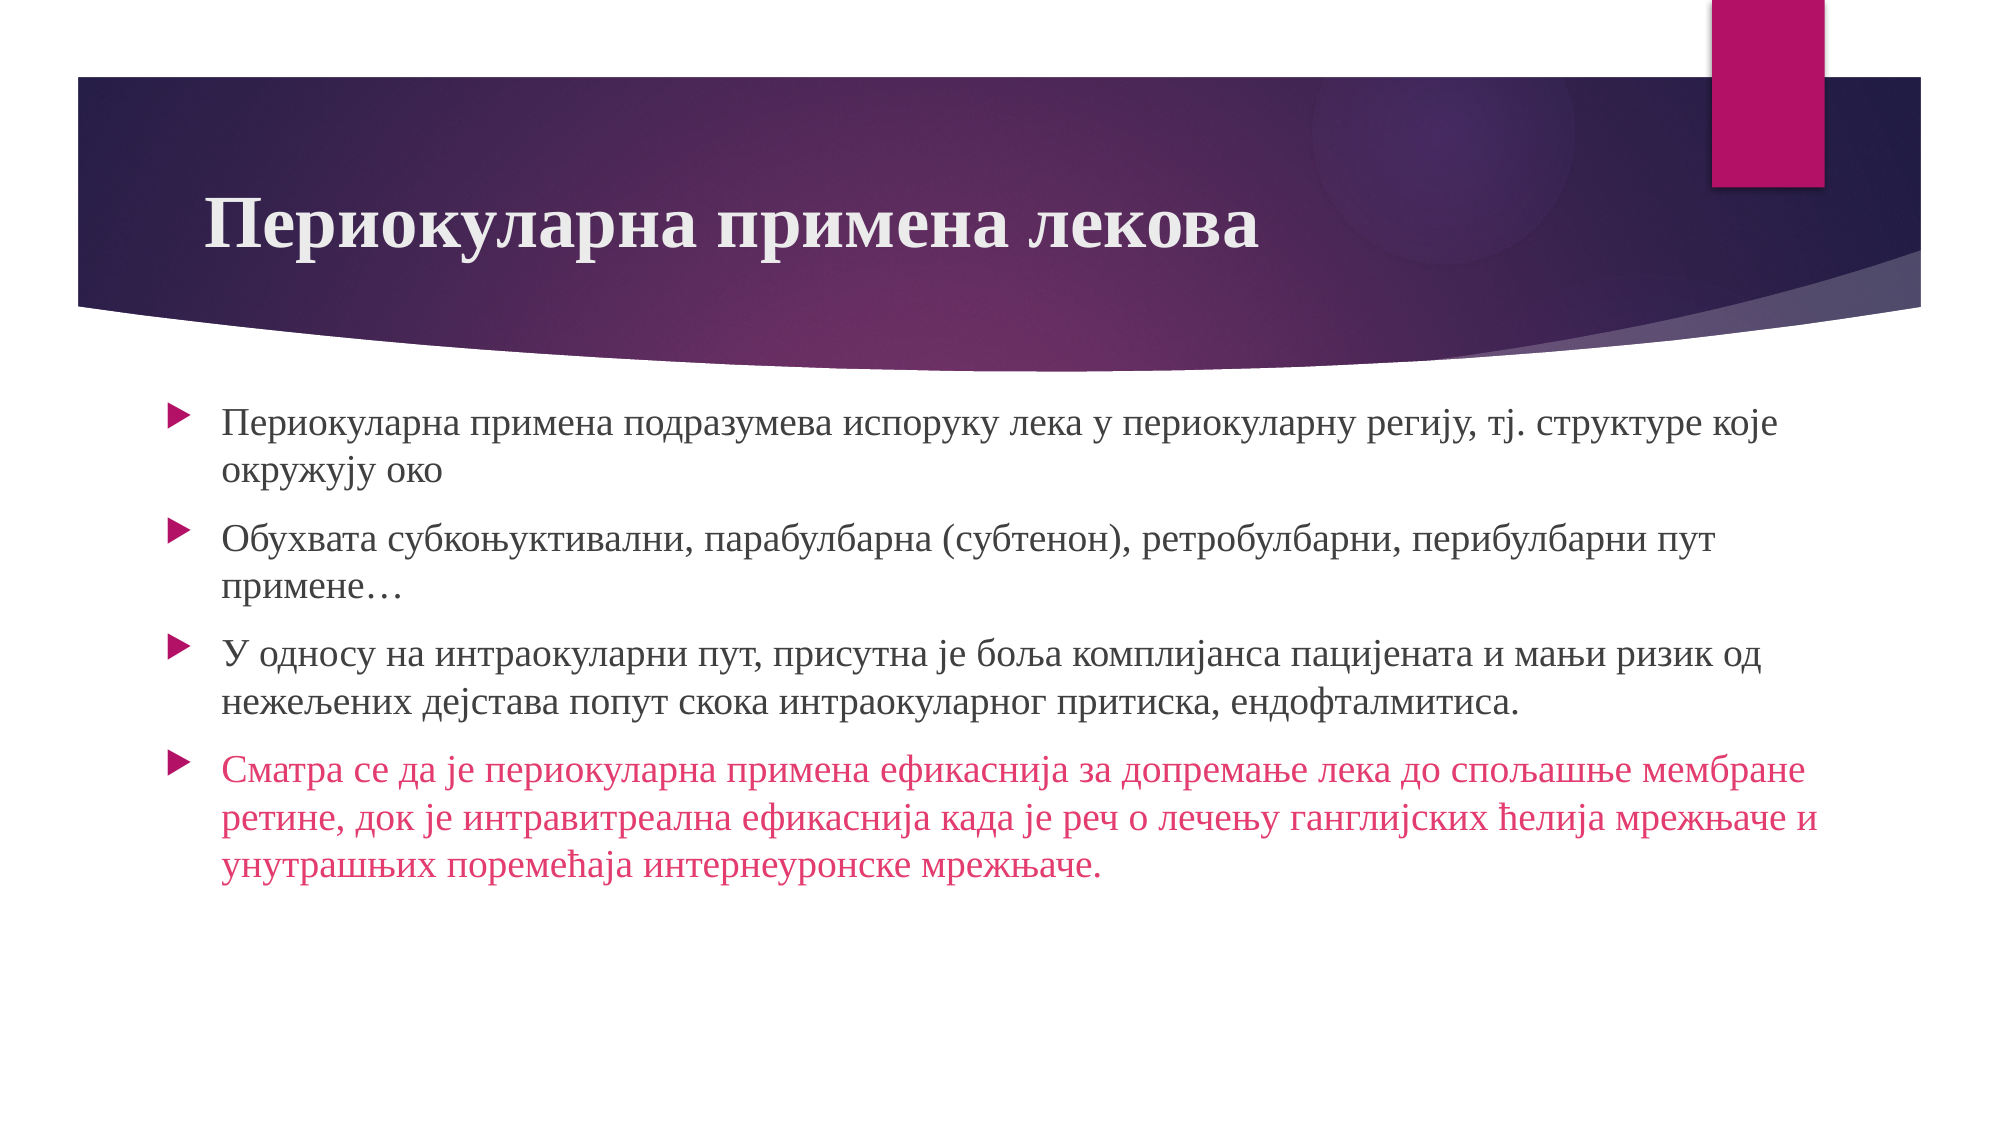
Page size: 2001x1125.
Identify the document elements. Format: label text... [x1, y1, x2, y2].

list Периокуларна примена подразумева испоруку лека у периокуларну регију, тј. структуре које окружују око Oбухвата субкоњуктивални, парабулбарна (субтенон), ретробулбарни, перибулбарни пут примене… У односу на интраокуларни пут, присутна је боља комплијанса пацијената и мањи ризик од нежељених дејстава попут скока интраокуларног притиска, ендофталмитиса. Сматра се да је периокуларна примена ефикаснија за допремање лека до спољашње мембране ретине, док је интравитреална ефикаснија када је реч о лечењу ганглијских ћелија мрежњаче и унутрашњих поремећаја интернеуронске мрежњаче. [149, 388, 1850, 919]
title Периокуларна примена лекова [189, 159, 1627, 276]
